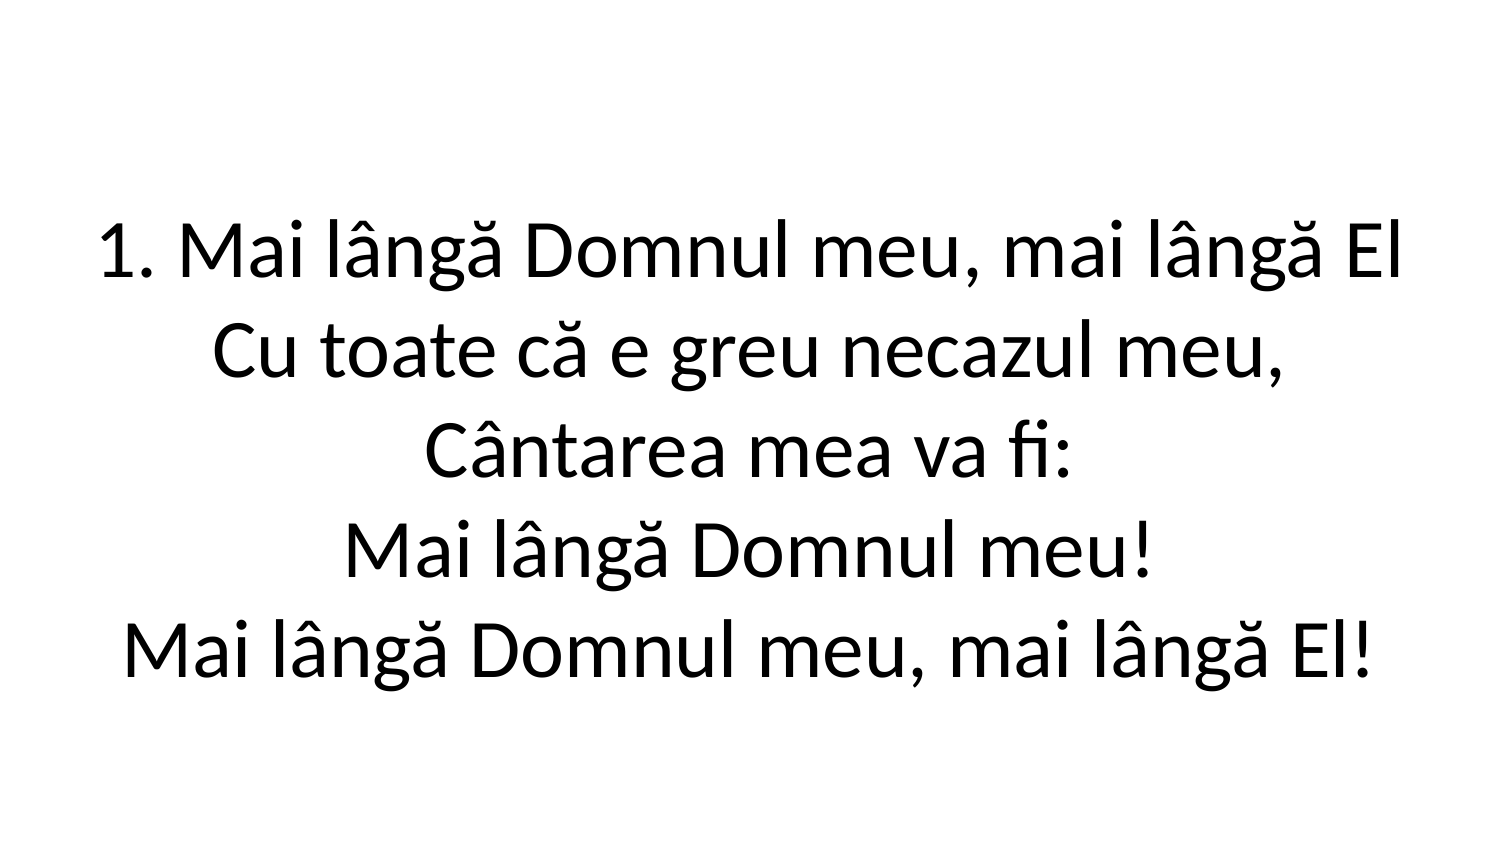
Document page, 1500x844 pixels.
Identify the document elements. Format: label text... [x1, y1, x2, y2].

text_box 1. Mai lângă Domnul meu, mai lângă El Cu toate că e greu necazul meu, Cântarea mea va fi: Mai lângă Domnul meu! Mai lângă Domnul meu, mai lângă El! [79, 142, 1421, 702]
